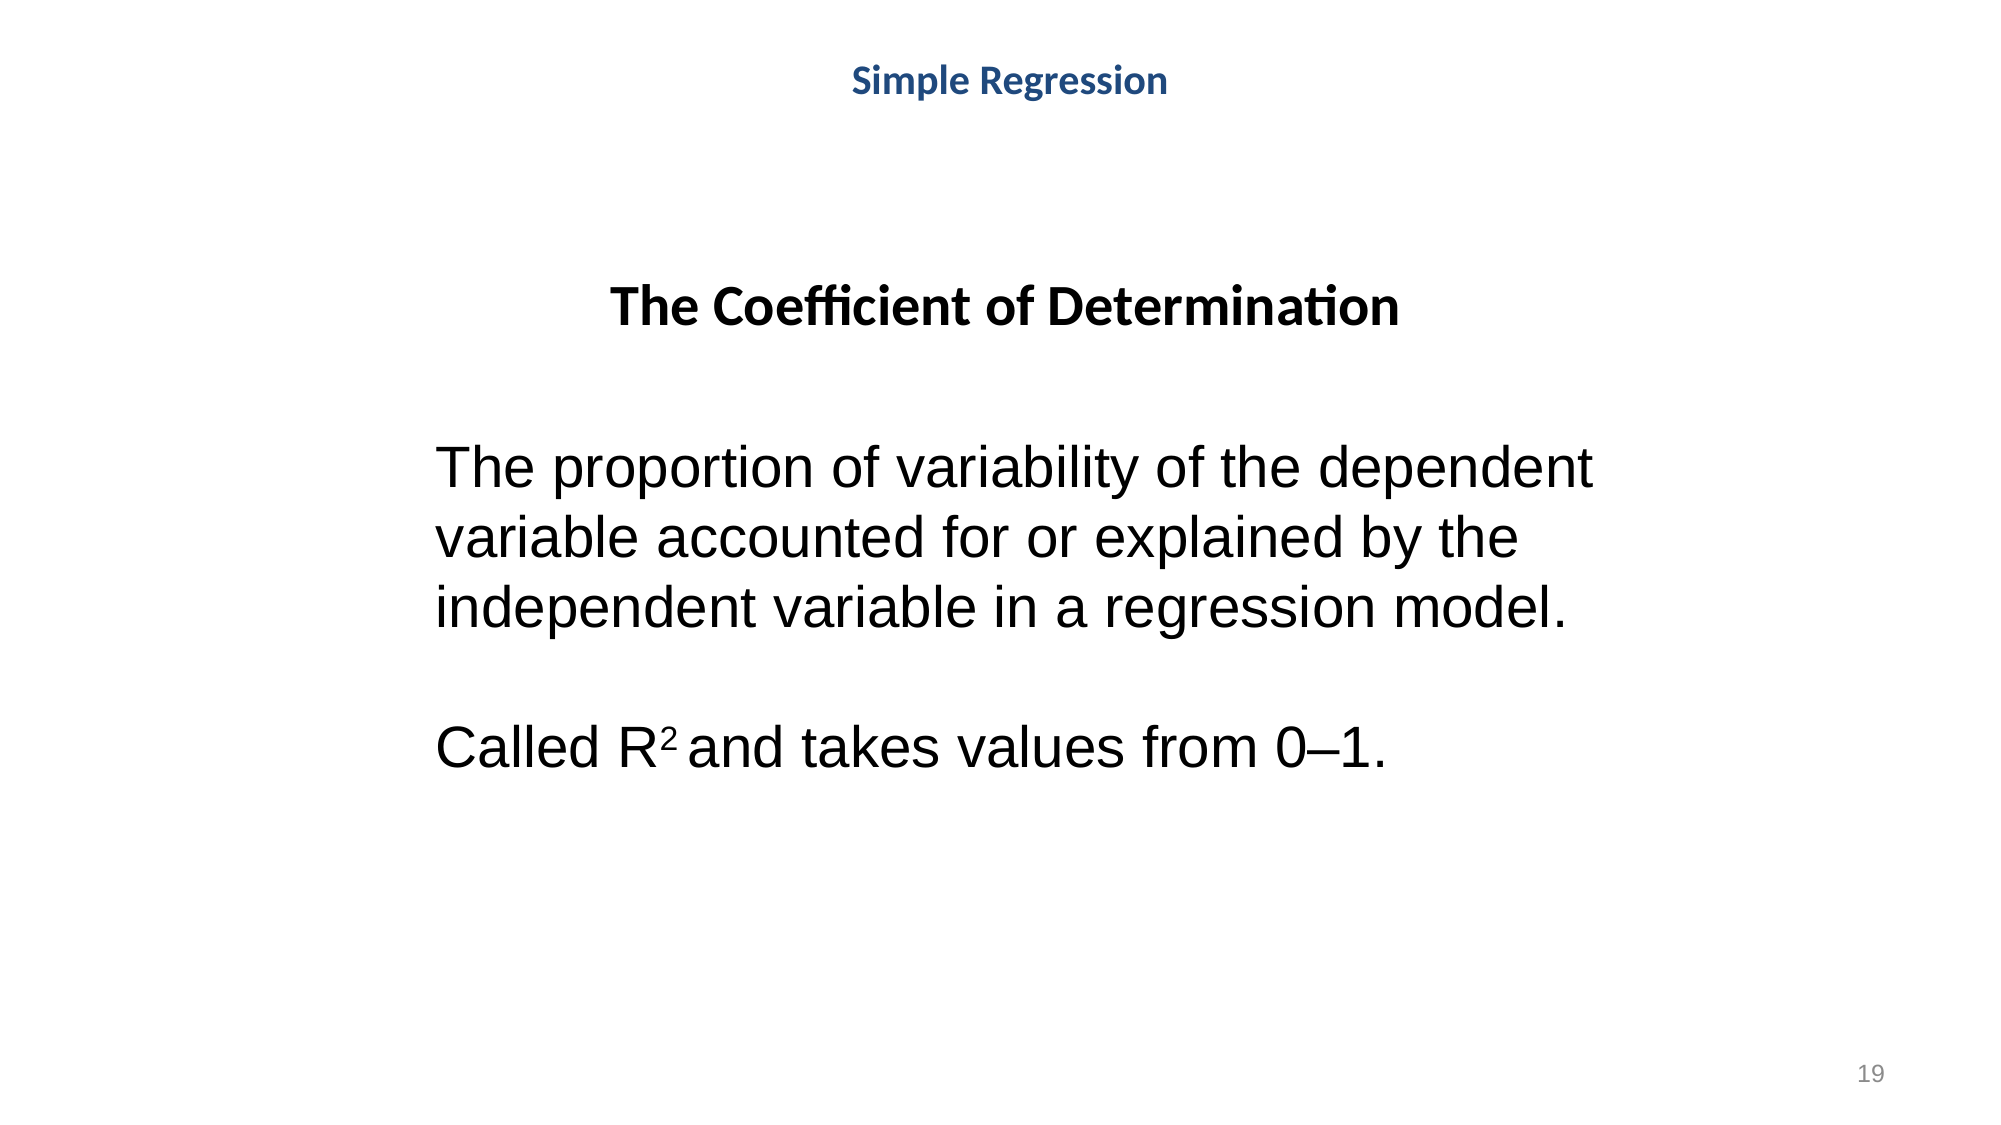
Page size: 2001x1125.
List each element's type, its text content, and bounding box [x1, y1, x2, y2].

slide_number 19 [1433, 1042, 1900, 1103]
text_box Simple Regression [335, 45, 1686, 161]
text_box The proportion of variability of the dependent variable accounted for or explained by the independent variable in a regression model. Called R2 and takes values from 0–1. [421, 421, 1638, 787]
title The Coefficient of Determination [314, 208, 1697, 396]
